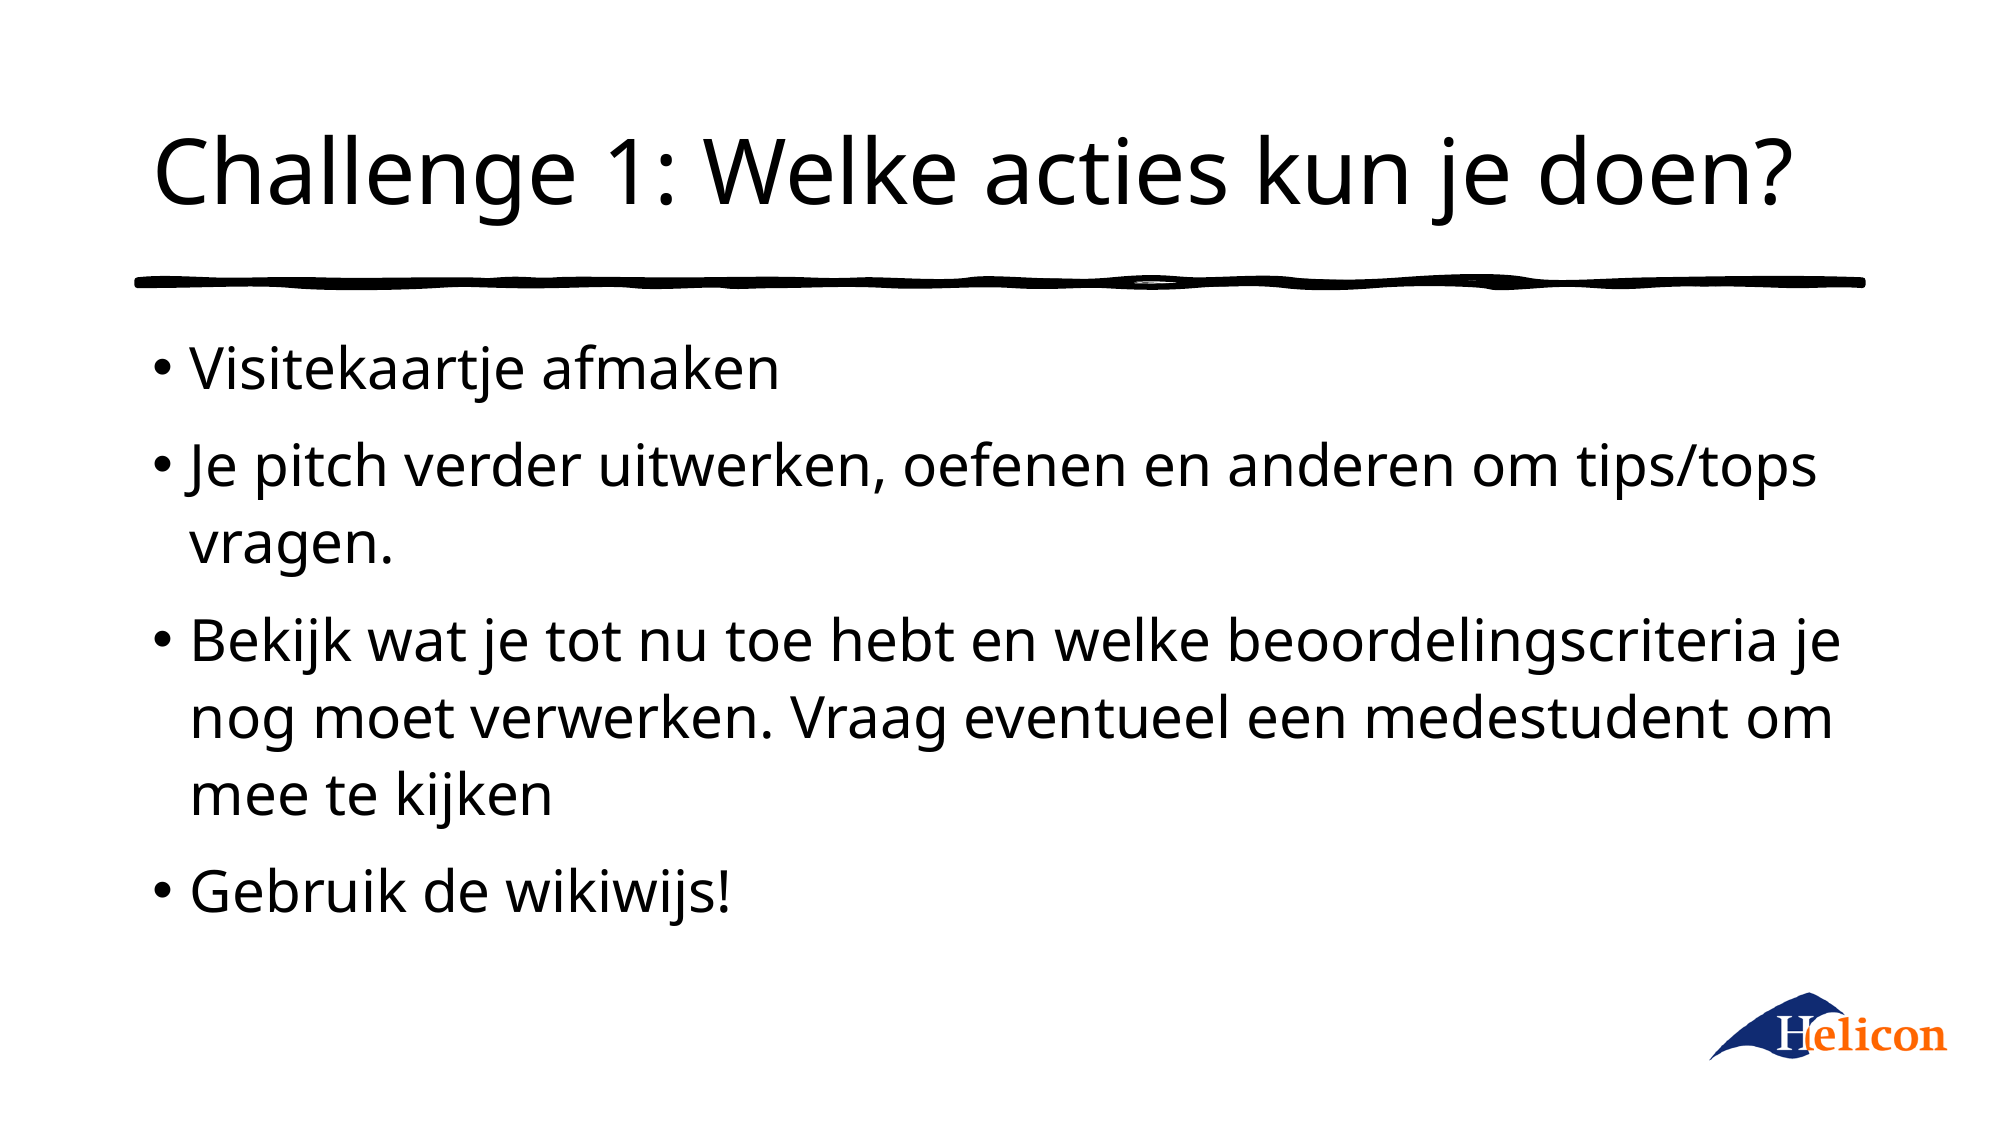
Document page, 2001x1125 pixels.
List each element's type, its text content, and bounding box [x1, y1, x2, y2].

list Visitekaartje afmaken Je pitch verder uitwerken, oefenen en anderen om tips/tops vragen. Bekijk wat je tot nu toe hebt en welke beoordelingscriteria je nog moet verwerken. Vraag eventueel een medestudent om mee te kijken Gebruik de wikiwijs! [137, 316, 1863, 1031]
picture [1671, 952, 2000, 1125]
title Challenge 1: Welke acties kun je doen? [137, 59, 1863, 278]
